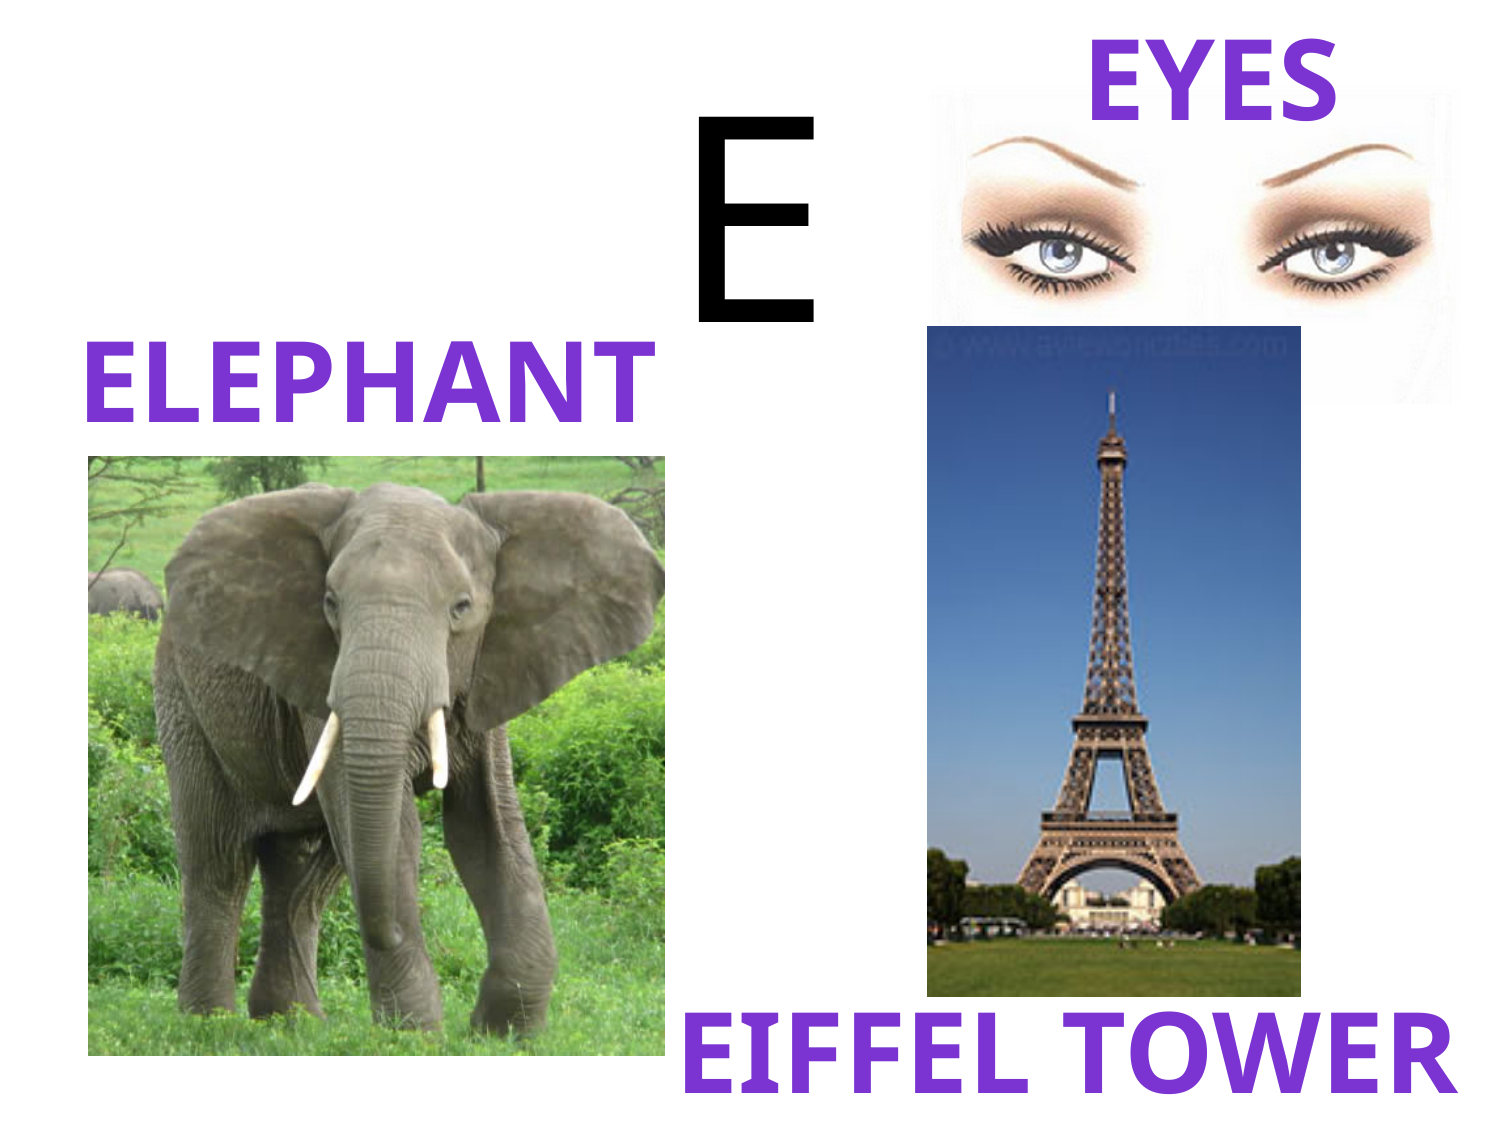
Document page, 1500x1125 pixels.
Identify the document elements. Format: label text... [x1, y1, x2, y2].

picture [88, 455, 665, 1056]
title E [76, 113, 921, 302]
picture [926, 66, 1465, 998]
text_box eyes [1067, 0, 1356, 64]
text_box elephant [62, 302, 673, 453]
text_box Eiffel tower [660, 973, 1475, 1124]
